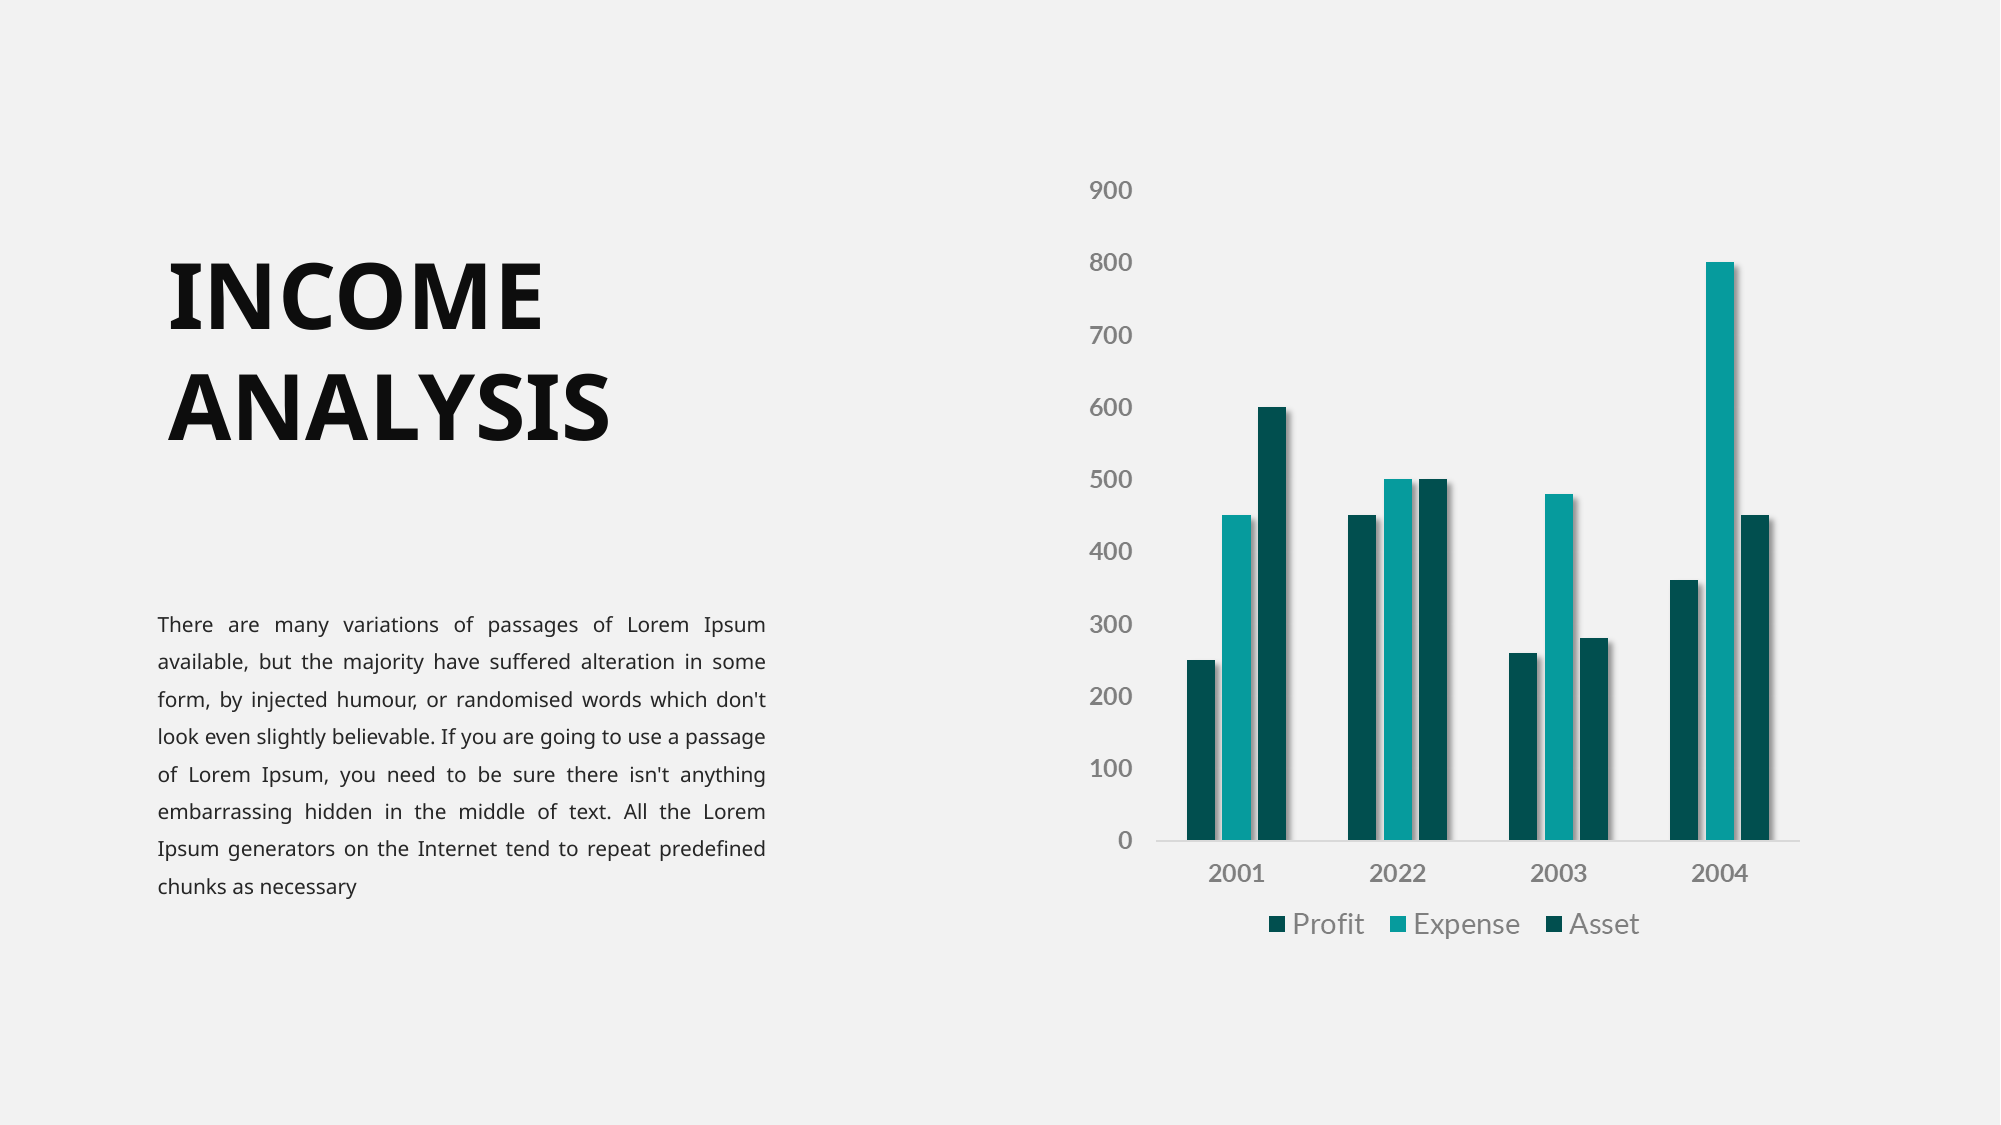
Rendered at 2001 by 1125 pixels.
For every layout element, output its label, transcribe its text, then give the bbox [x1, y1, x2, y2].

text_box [1067, 156, 1832, 969]
text_box ANALYSIS [153, 355, 834, 467]
text_box INCOME [153, 230, 834, 355]
text_box There are many variations of passages of Lorem Ipsum available, but the majority have suffered alteration in some form, by injected humour, or randomised words which don't look even slightly believable. If you are going to use a passage of Lorem Ipsum, you need to be sure there isn't anything embarrassing hidden in the middle of text. All the Lorem Ipsum generators on the Internet tend to repeat predefined chunks as necessary [142, 591, 781, 906]
